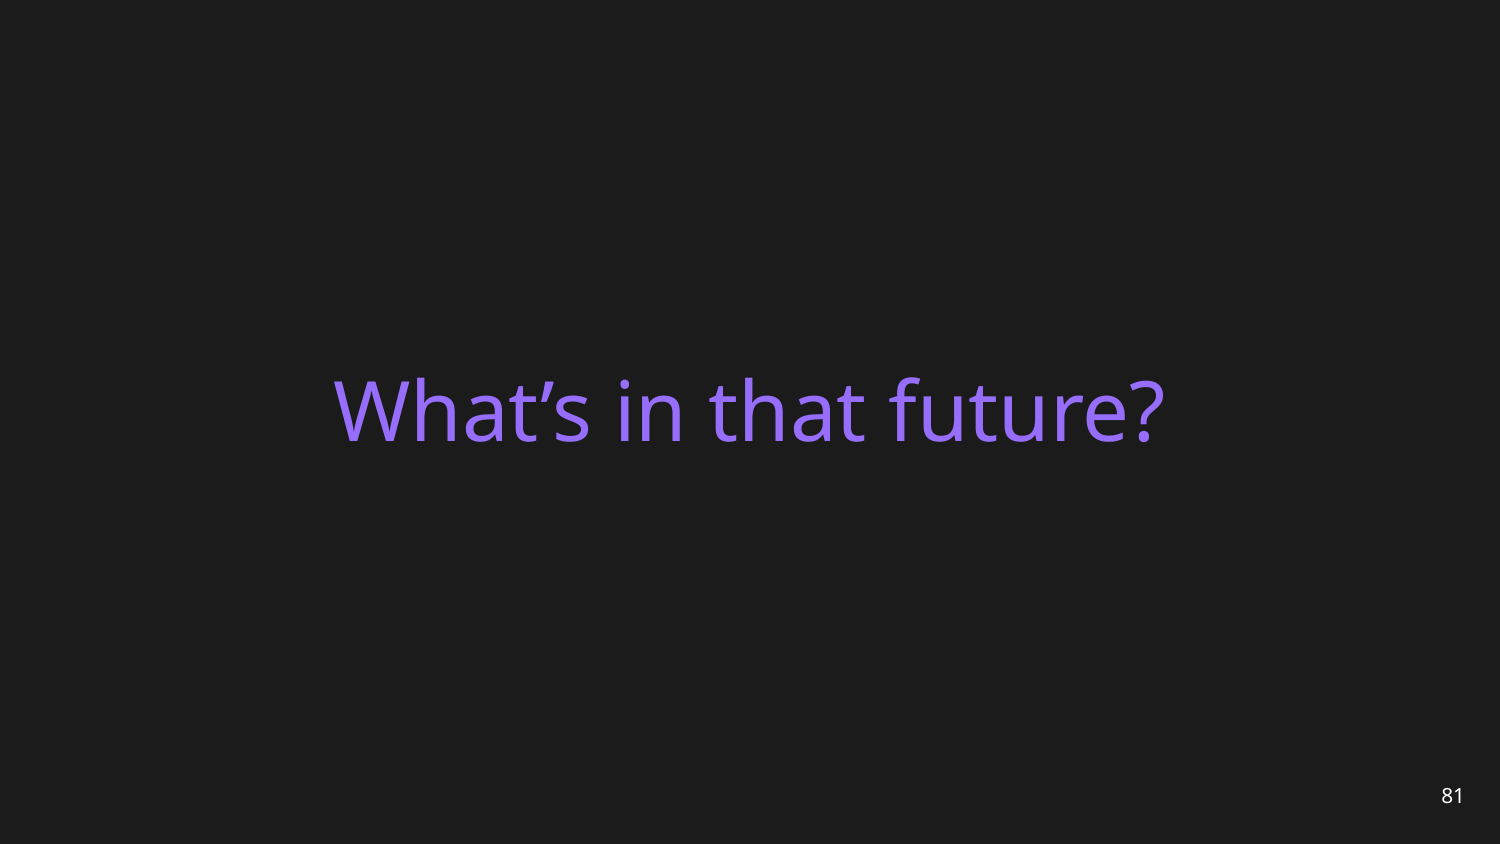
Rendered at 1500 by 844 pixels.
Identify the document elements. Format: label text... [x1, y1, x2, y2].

slide_number 81 [1389, 764, 1480, 830]
title What’s in that future? [51, 72, 1449, 753]
